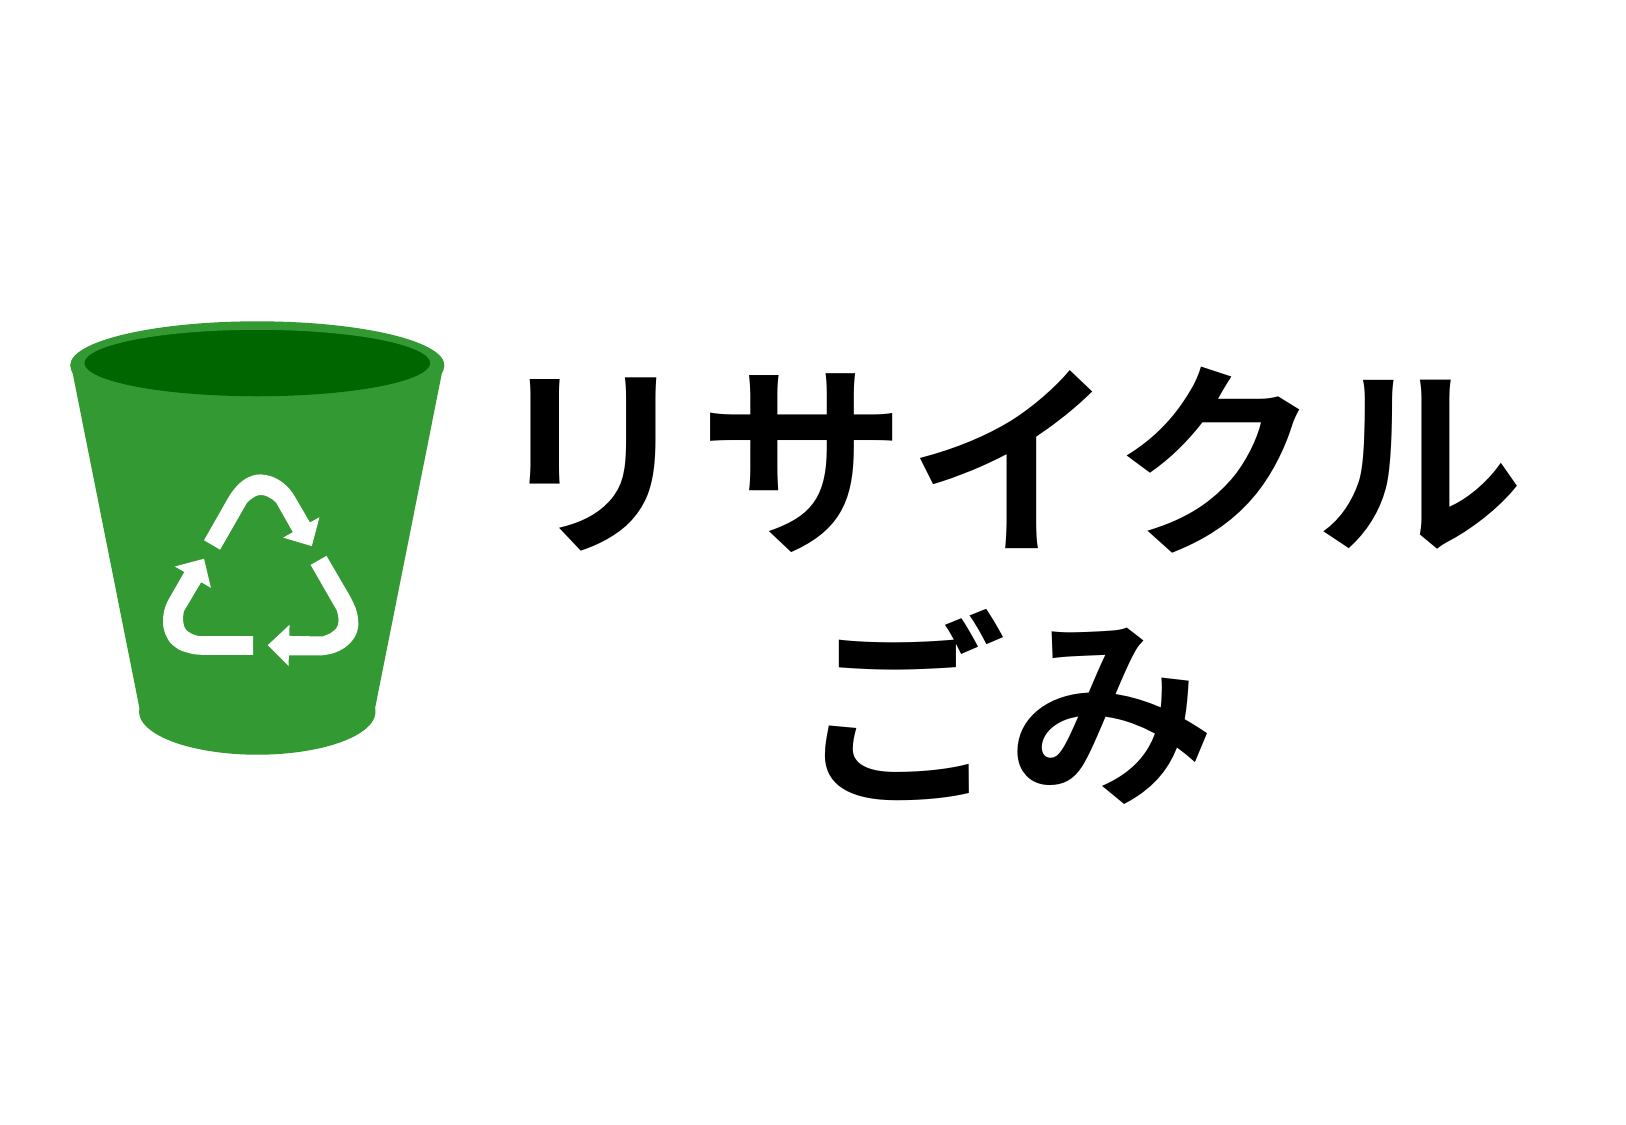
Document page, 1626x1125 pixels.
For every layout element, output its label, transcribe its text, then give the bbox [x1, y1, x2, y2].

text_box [70, 321, 445, 755]
text_box リサイクルごみ [433, 324, 1581, 839]
